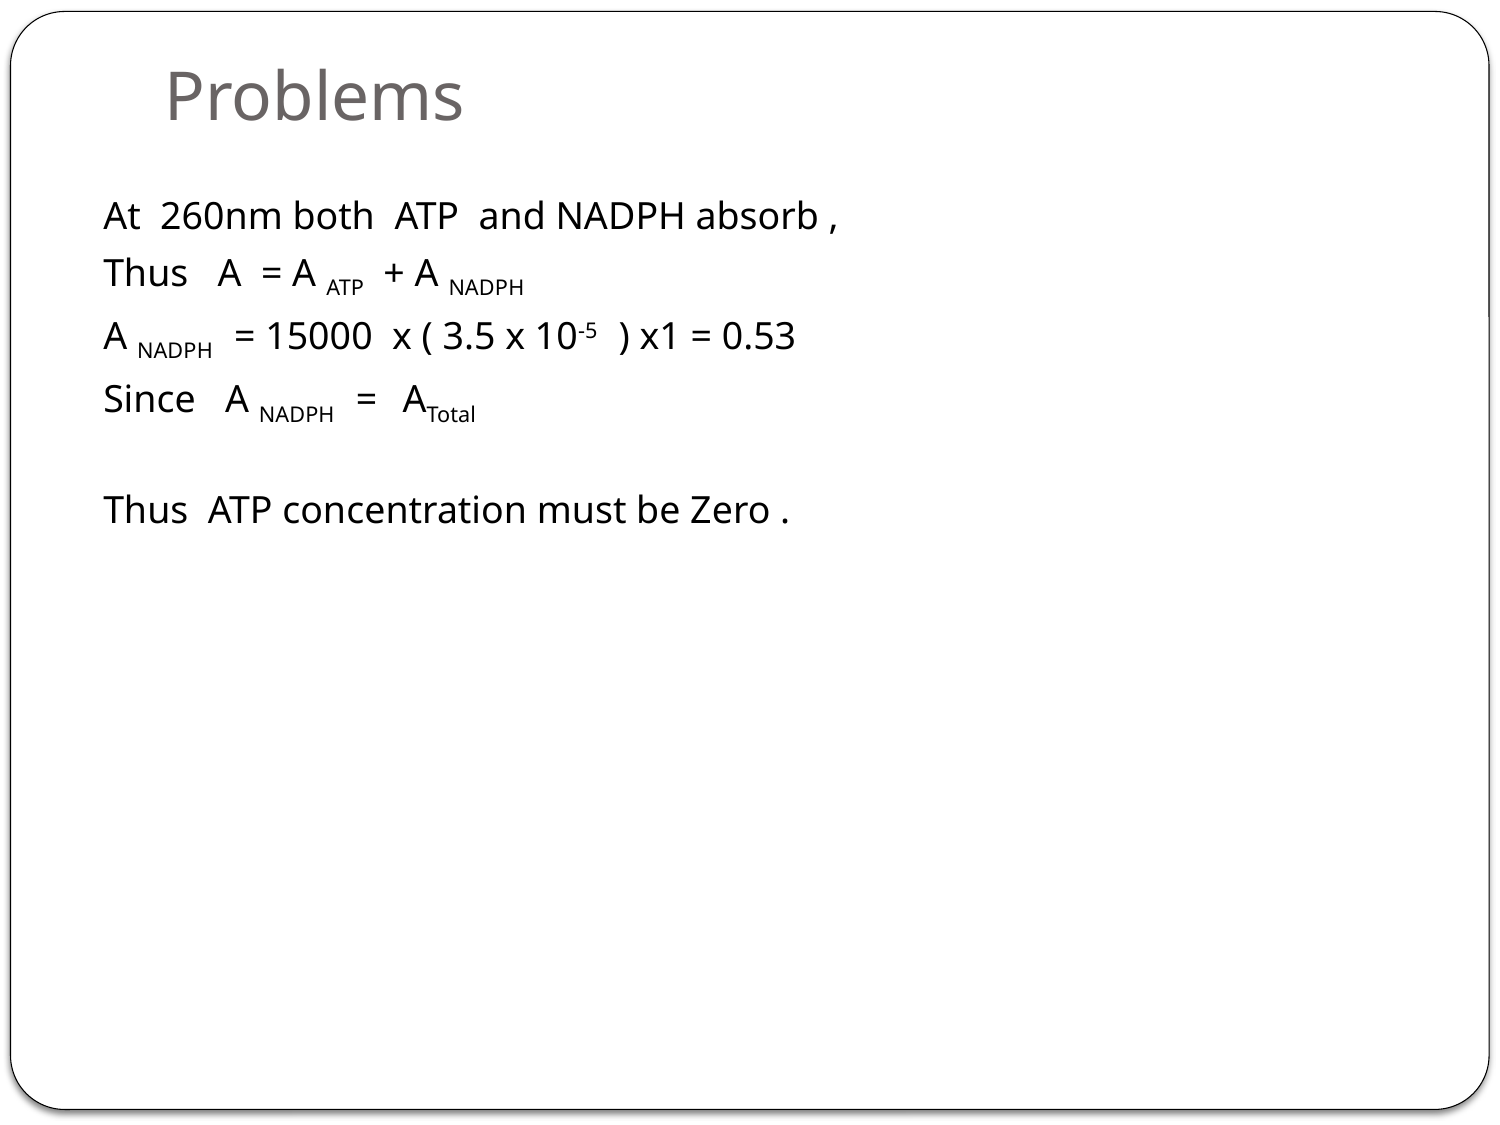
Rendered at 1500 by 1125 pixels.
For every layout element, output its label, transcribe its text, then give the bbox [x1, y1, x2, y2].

list At 260nm both ATP and NADPH absorb , Thus A = A ATP + A NADPH A NADPH = 15000 x ( 3.5 x 10-5 ) x1 = 0.53 Since A NADPH = ATotal Thus ATP concentration must be Zero . [88, 184, 1425, 1047]
title Problems [150, 45, 1425, 149]
